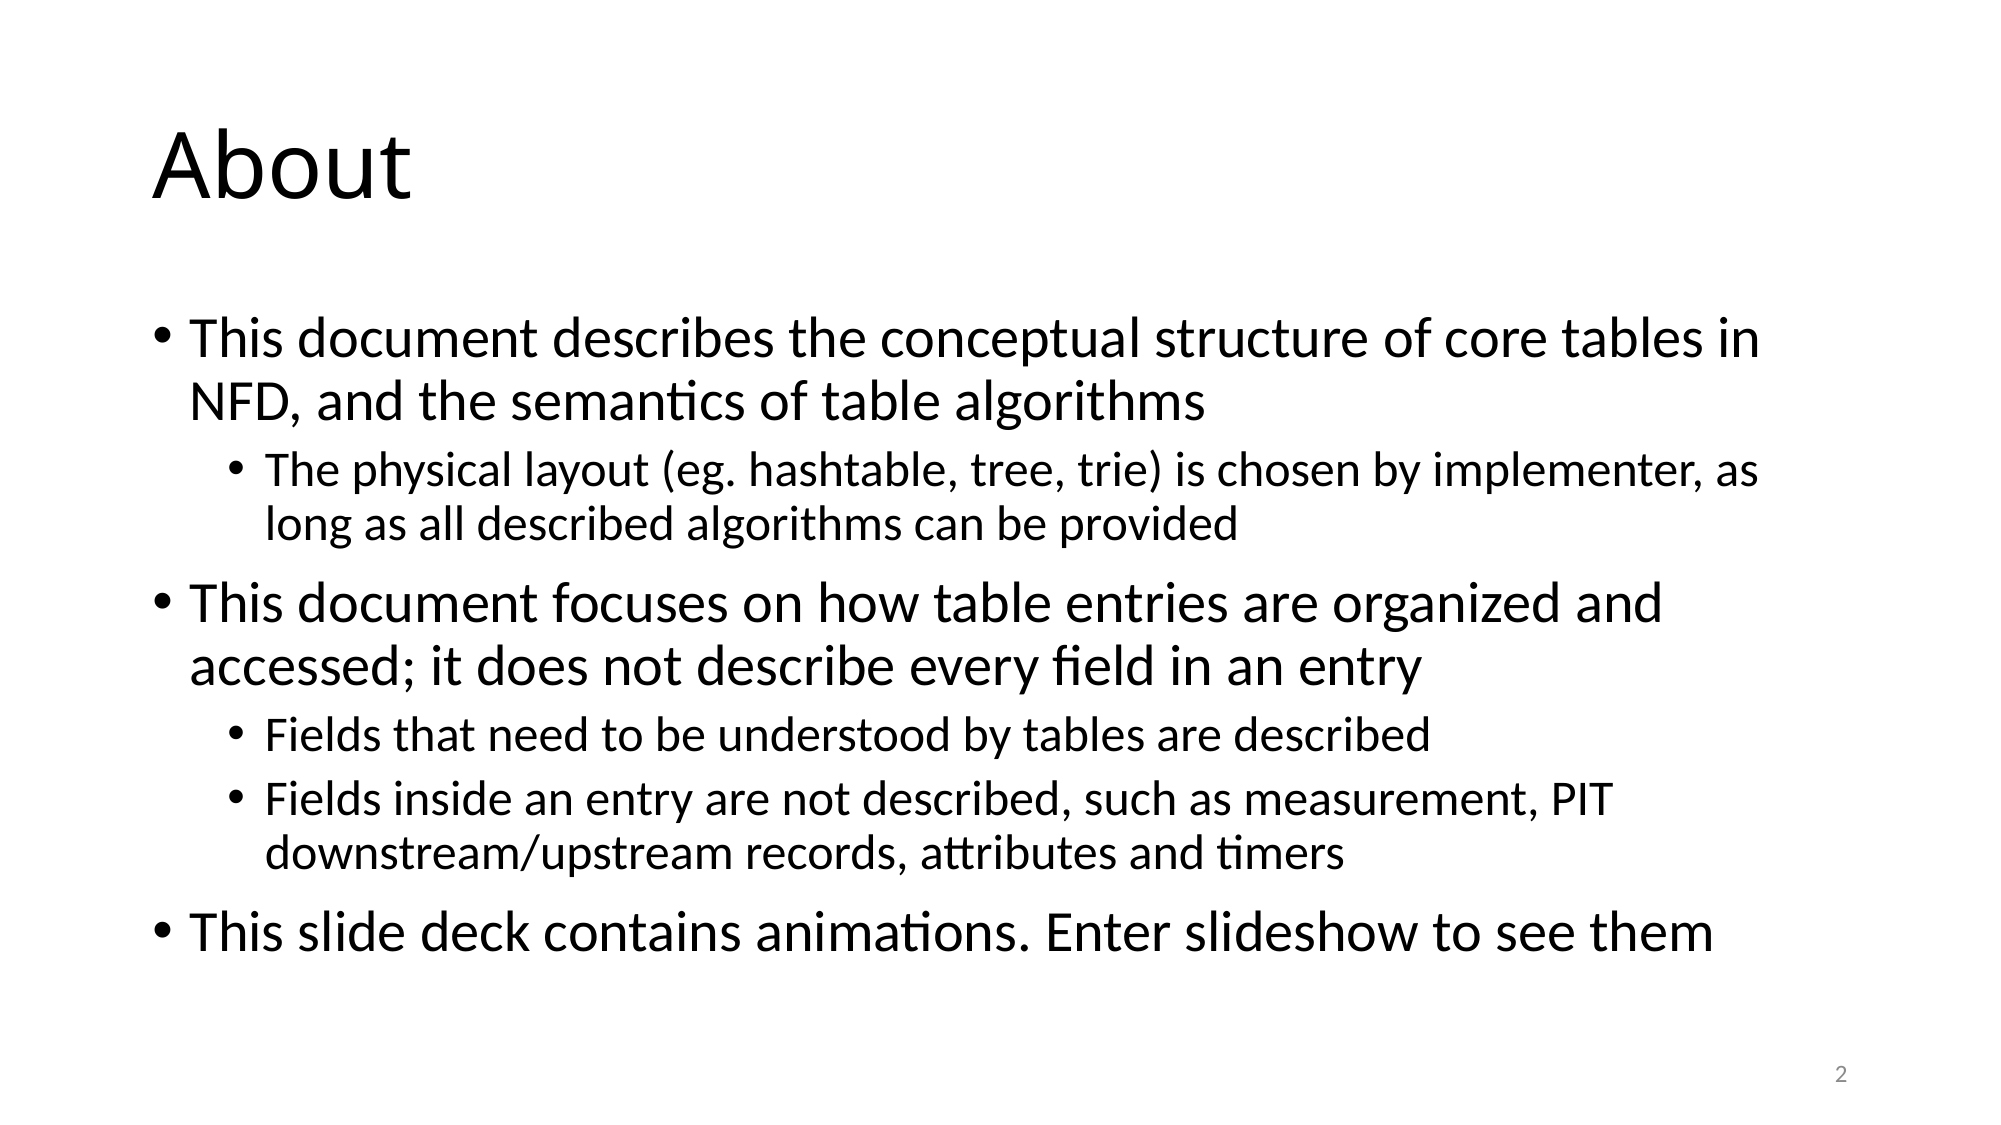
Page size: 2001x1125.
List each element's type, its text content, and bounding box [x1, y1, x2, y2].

list This document describes the conceptual structure of core tables in NFD, and the semantics of table algorithms The physical layout (eg. hashtable, tree, trie) is chosen by implementer, as long as all described algorithms can be provided This document focuses on how table entries are organized and accessed; it does not describe every field in an entry Fields that need to be understood by tables are described Fields inside an entry are not described, such as measurement, PIT downstream/upstream records, attributes and timers This slide deck contains animations. Enter slideshow to see them [137, 299, 1863, 1014]
title About [137, 59, 1863, 278]
slide_number 2 [1412, 1042, 1863, 1103]
